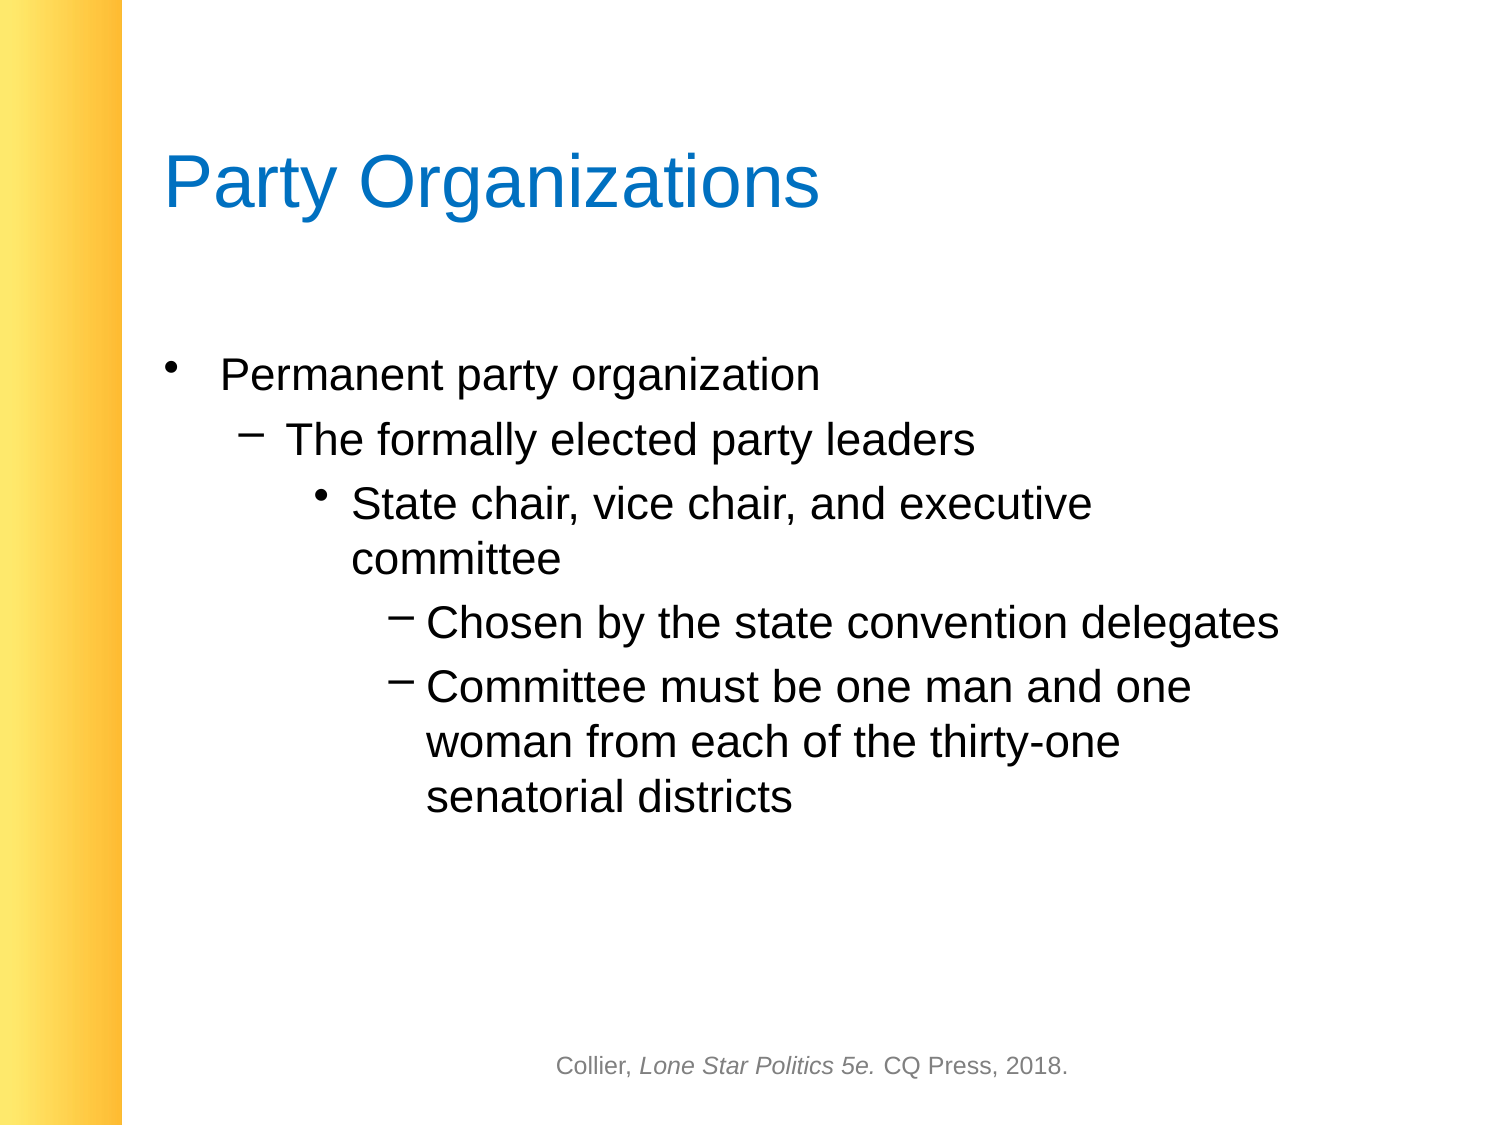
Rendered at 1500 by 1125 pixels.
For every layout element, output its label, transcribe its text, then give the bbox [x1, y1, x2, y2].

title Party Organizations [148, 125, 1161, 313]
list Permanent party organization The formally elected party leaders State chair, vice chair, and executive committee Chosen by the state convention delegates Committee must be one man and one woman from each of the thirty-one senatorial districts [148, 337, 1313, 1113]
text_box Collier, Lone Star Politics 5e. CQ Press, 2018. [525, 1042, 1100, 1087]
picture [0, 0, 1500, 1125]
